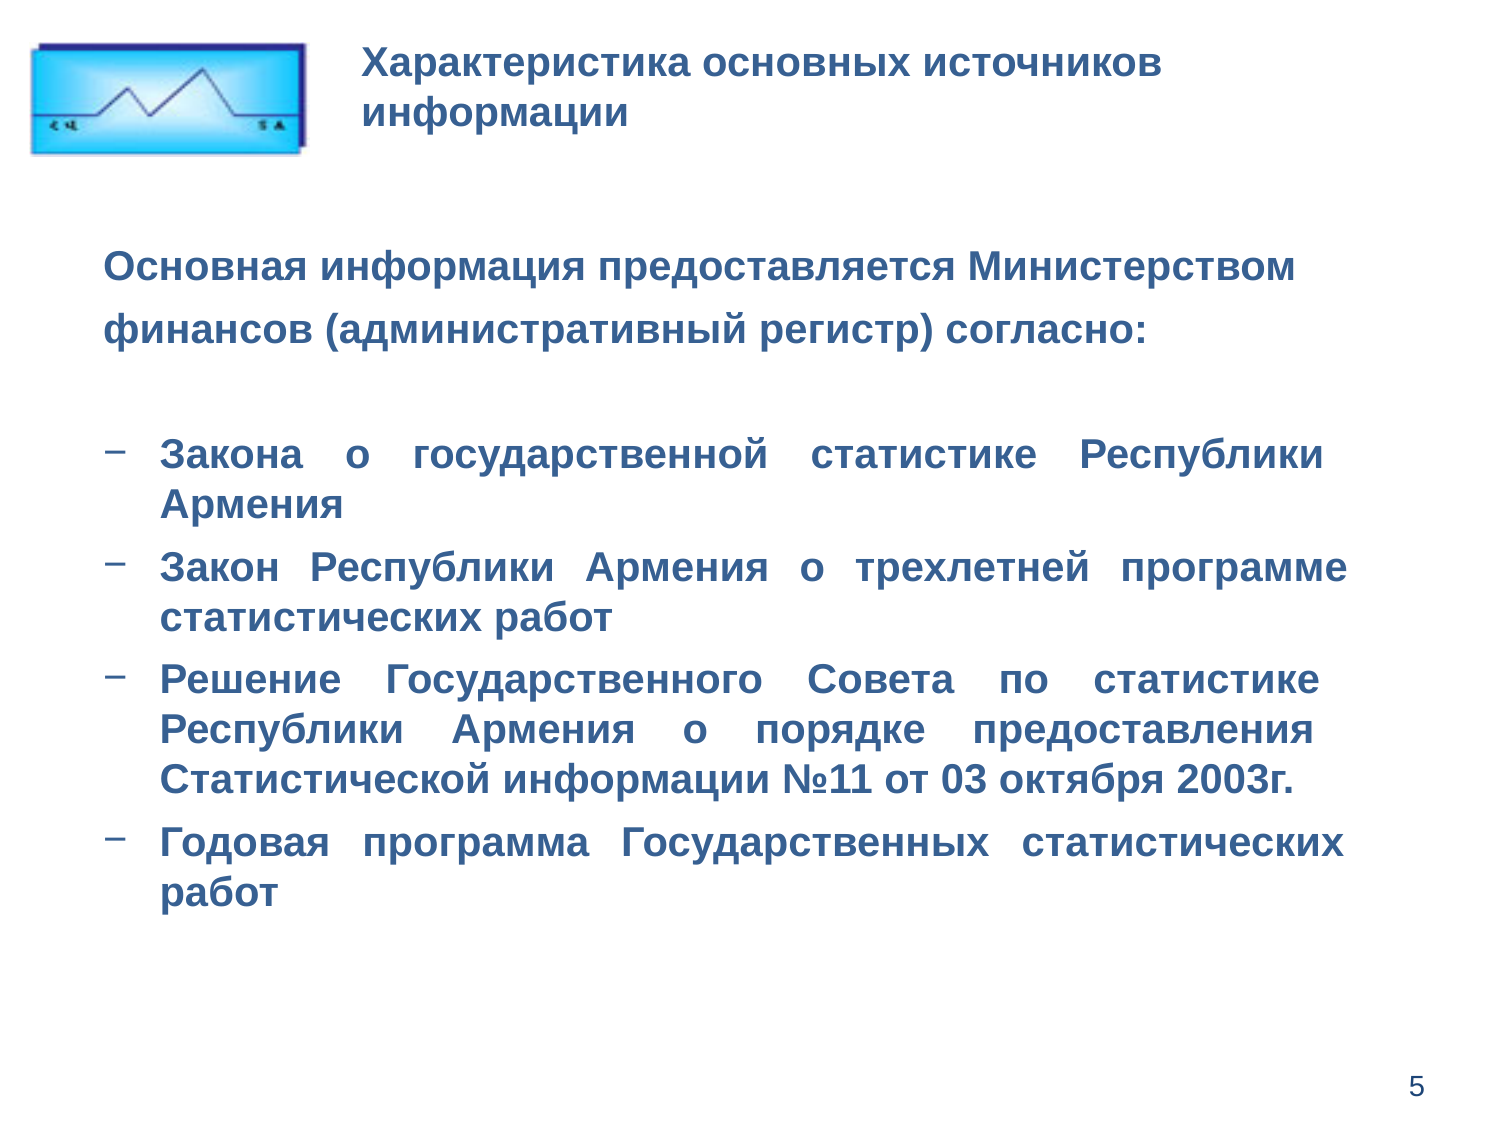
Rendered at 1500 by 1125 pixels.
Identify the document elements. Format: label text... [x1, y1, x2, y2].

text_box Характеристика основных источников информации [346, 27, 1410, 142]
picture [29, 42, 310, 158]
text_box 5 [1299, 1042, 1425, 1103]
text_box Основная информация предоставляется Министерством финансов (административный регистр) согласно: Закона о государственной статистике Республики Армения Закон Республики Армения о трехлетней программе статистических работ Решение Государственного Совета по статистике Республики Армения о порядке предоставления Статистической информации №11 от 03 октября 2003г. Годовая программа Государственных статистических работ [88, 231, 1424, 922]
